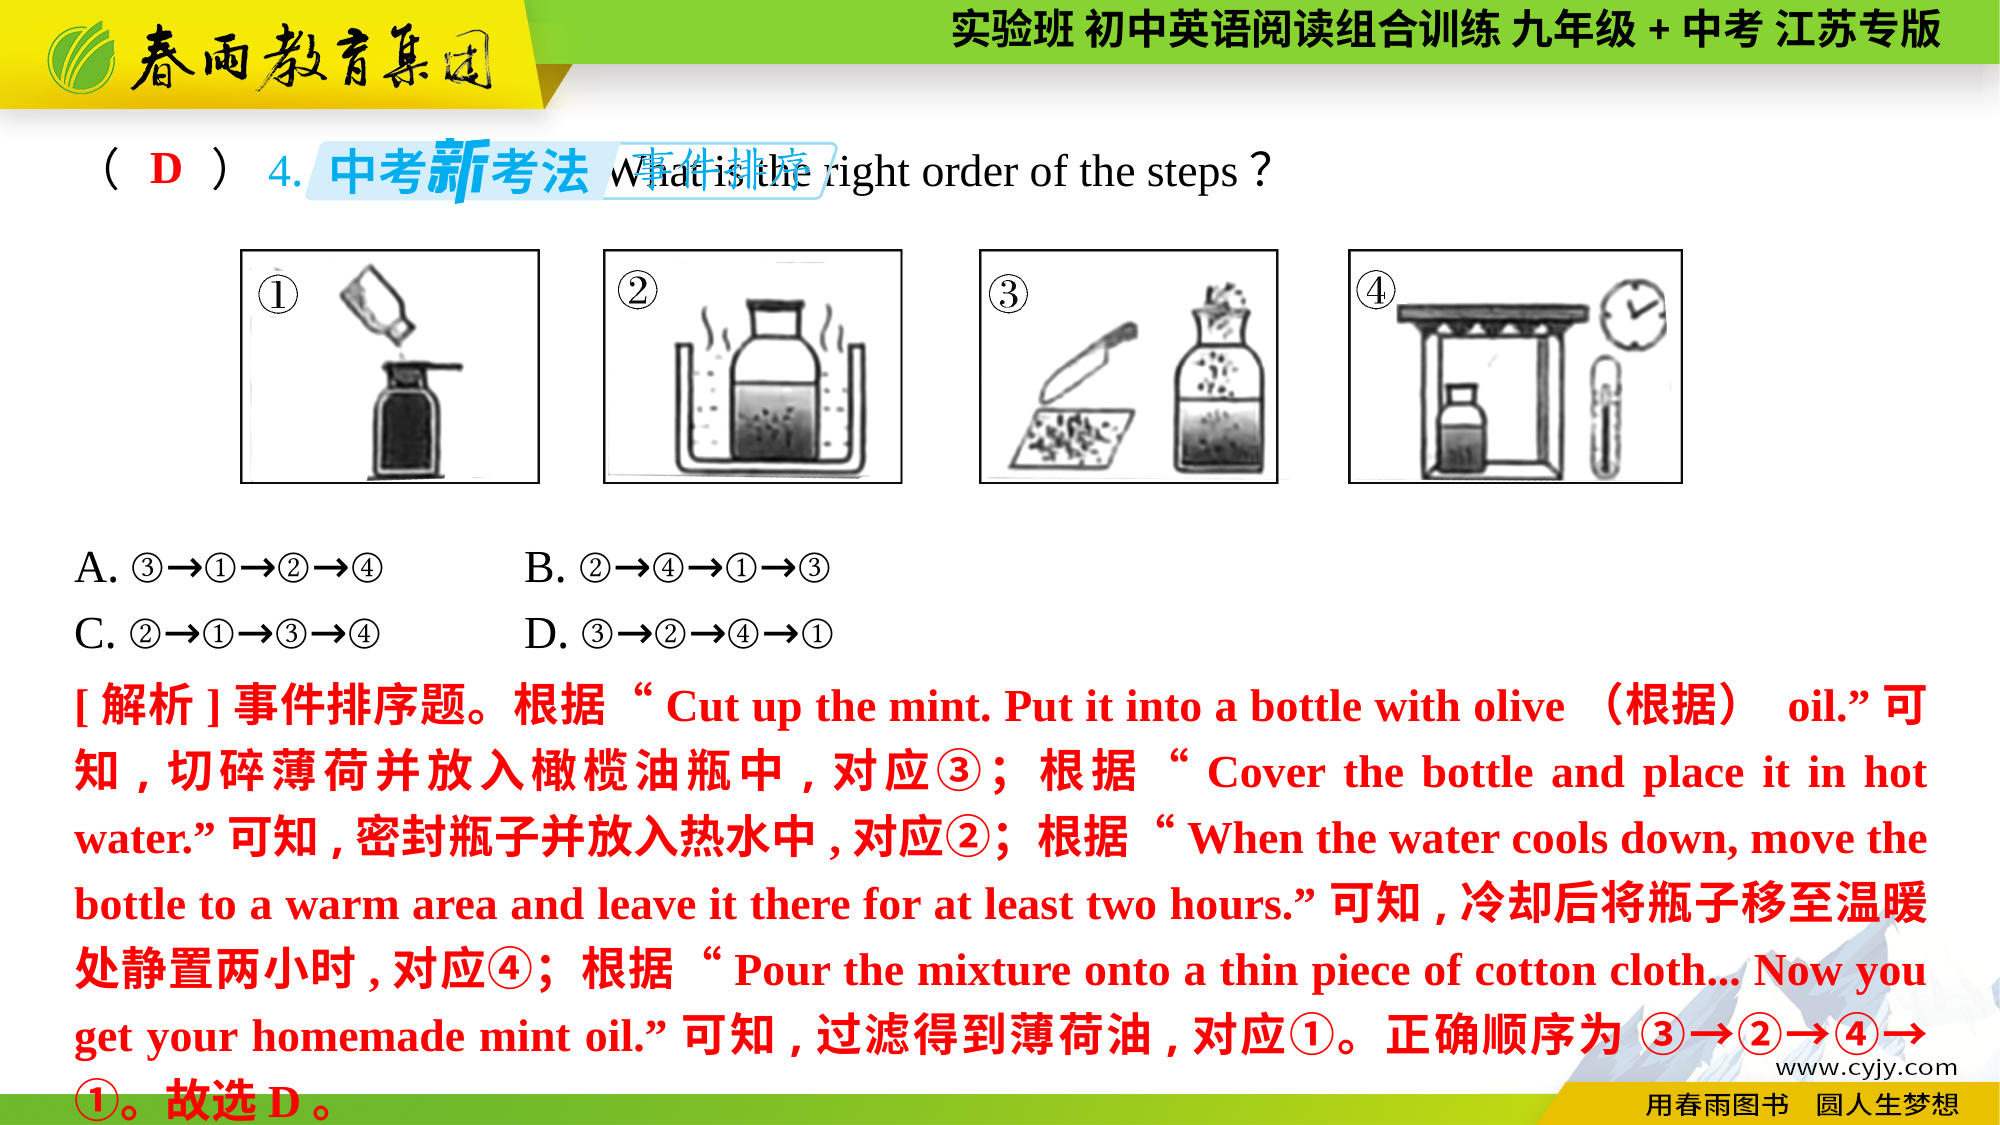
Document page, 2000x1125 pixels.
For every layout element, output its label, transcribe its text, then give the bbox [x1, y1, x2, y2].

picture [302, 135, 843, 208]
picture [240, 249, 1684, 484]
list （ ）4. What is the right order of the steps？ A. ③→①→②→④ B. ②→④→①→③ C. ②→①→③→④ D. ③→②→④→① [59, 122, 1944, 656]
text_box D [135, 118, 199, 200]
picture [0, 0, 2000, 1125]
text_box [解析]事件排序题。根据“Cut up the mint. Put it into a bottle with olive（根据） oil.”可知,切碎薄荷并放入橄榄油瓶中,对应③；根据“Cover the bottle and place it in hot water.”可知,密封瓶子并放入热水中,对应②；根据“When the water cools down, move the bottle to a warm area and leave it there for at least two hours.”可知,冷却后将瓶子移至温暖处静置两小时,对应④；根据“Pour the mixture onto a thin piece of cotton cloth... Now you get your homemade mint oil.”可知,过滤得到薄荷油,对应①。正确顺序为 ③→②→④→①。故选D。 [59, 656, 1944, 1125]
